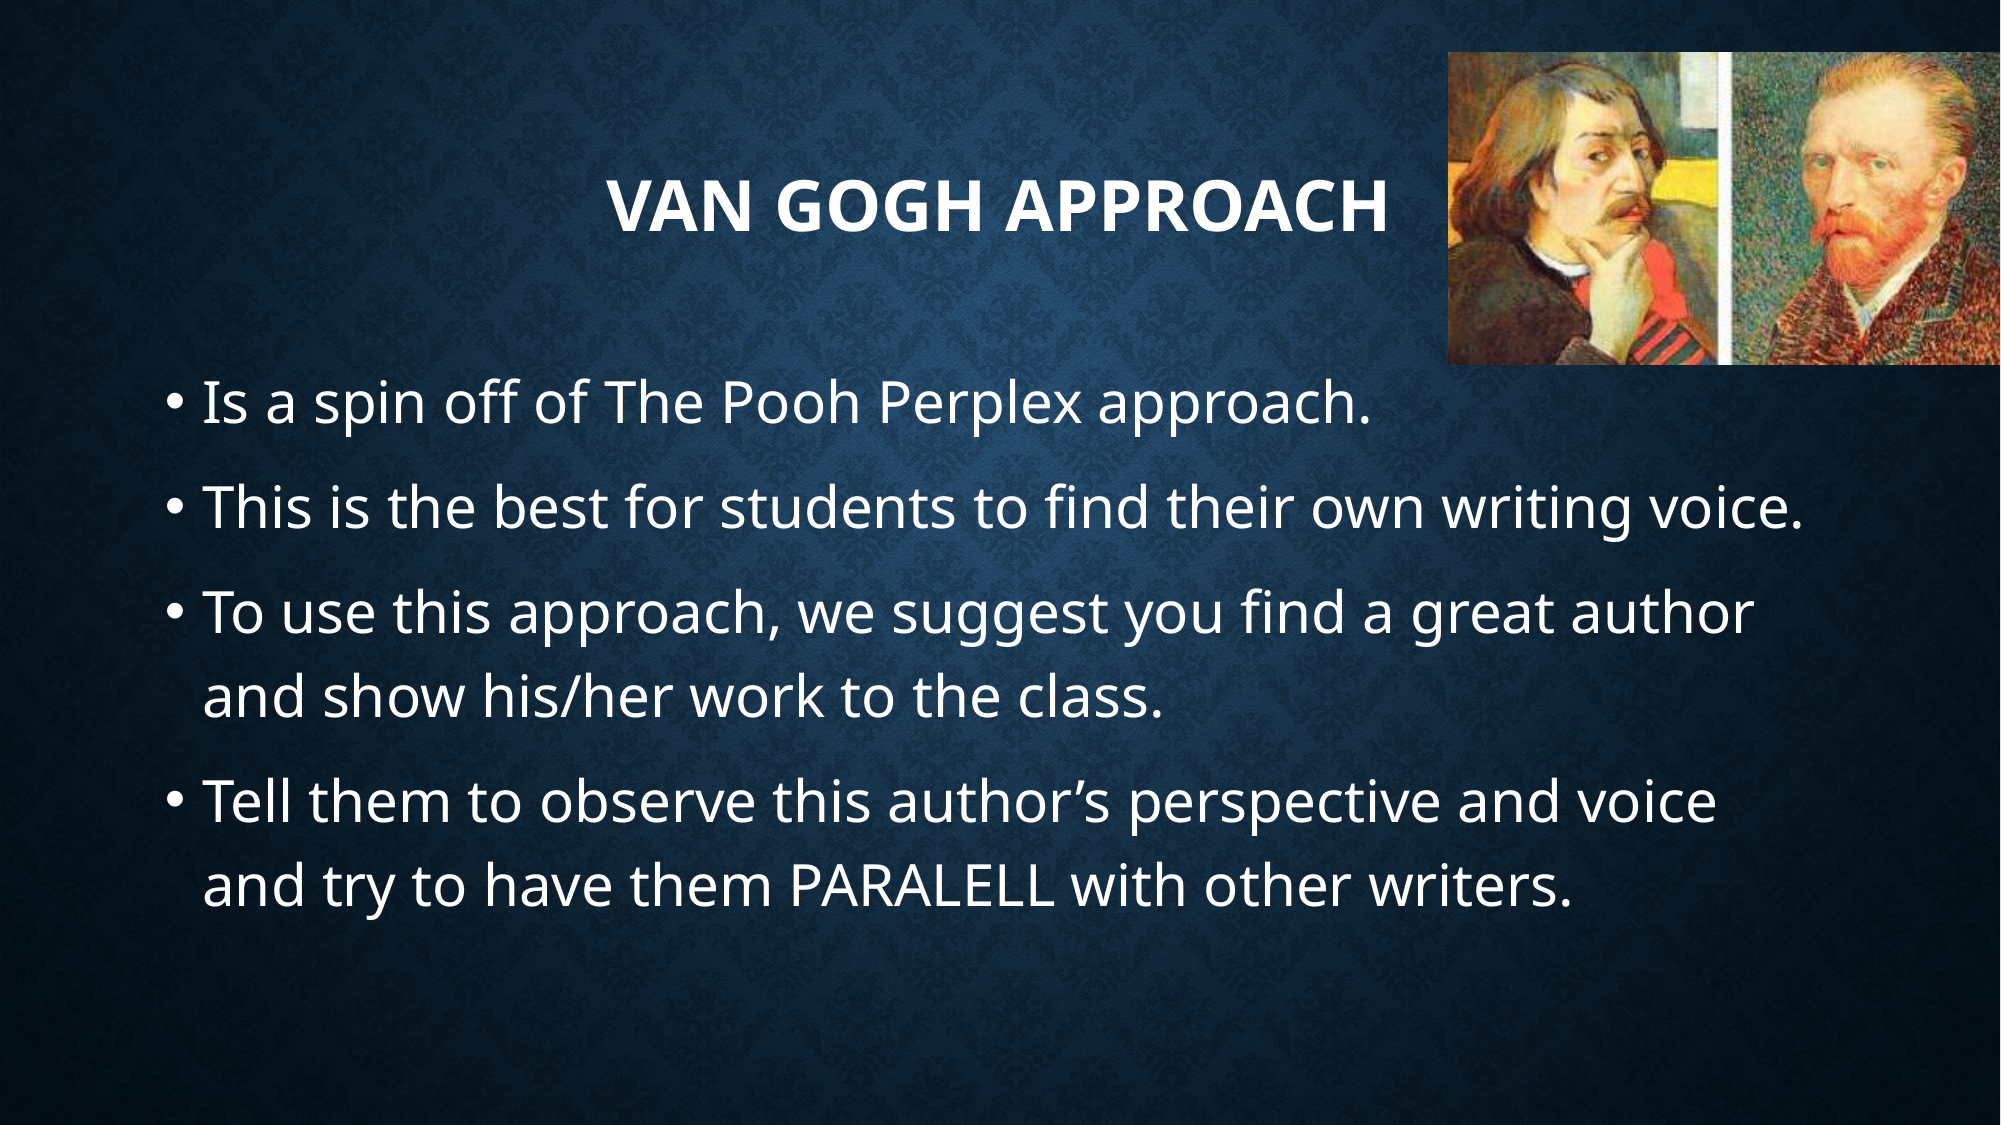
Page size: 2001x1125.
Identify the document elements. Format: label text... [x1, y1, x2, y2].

picture [1447, 51, 2000, 366]
list Is a spin off of The Pooh Perplex approach. This is the best for students to find their own writing voice. To use this approach, we suggest you find a great author and show his/her work to the class. Tell them to observe this author’s perspective and voice and try to have them PARALELL with other writers. [149, 343, 1849, 950]
title Van Gogh Approach [149, 99, 1440, 318]
